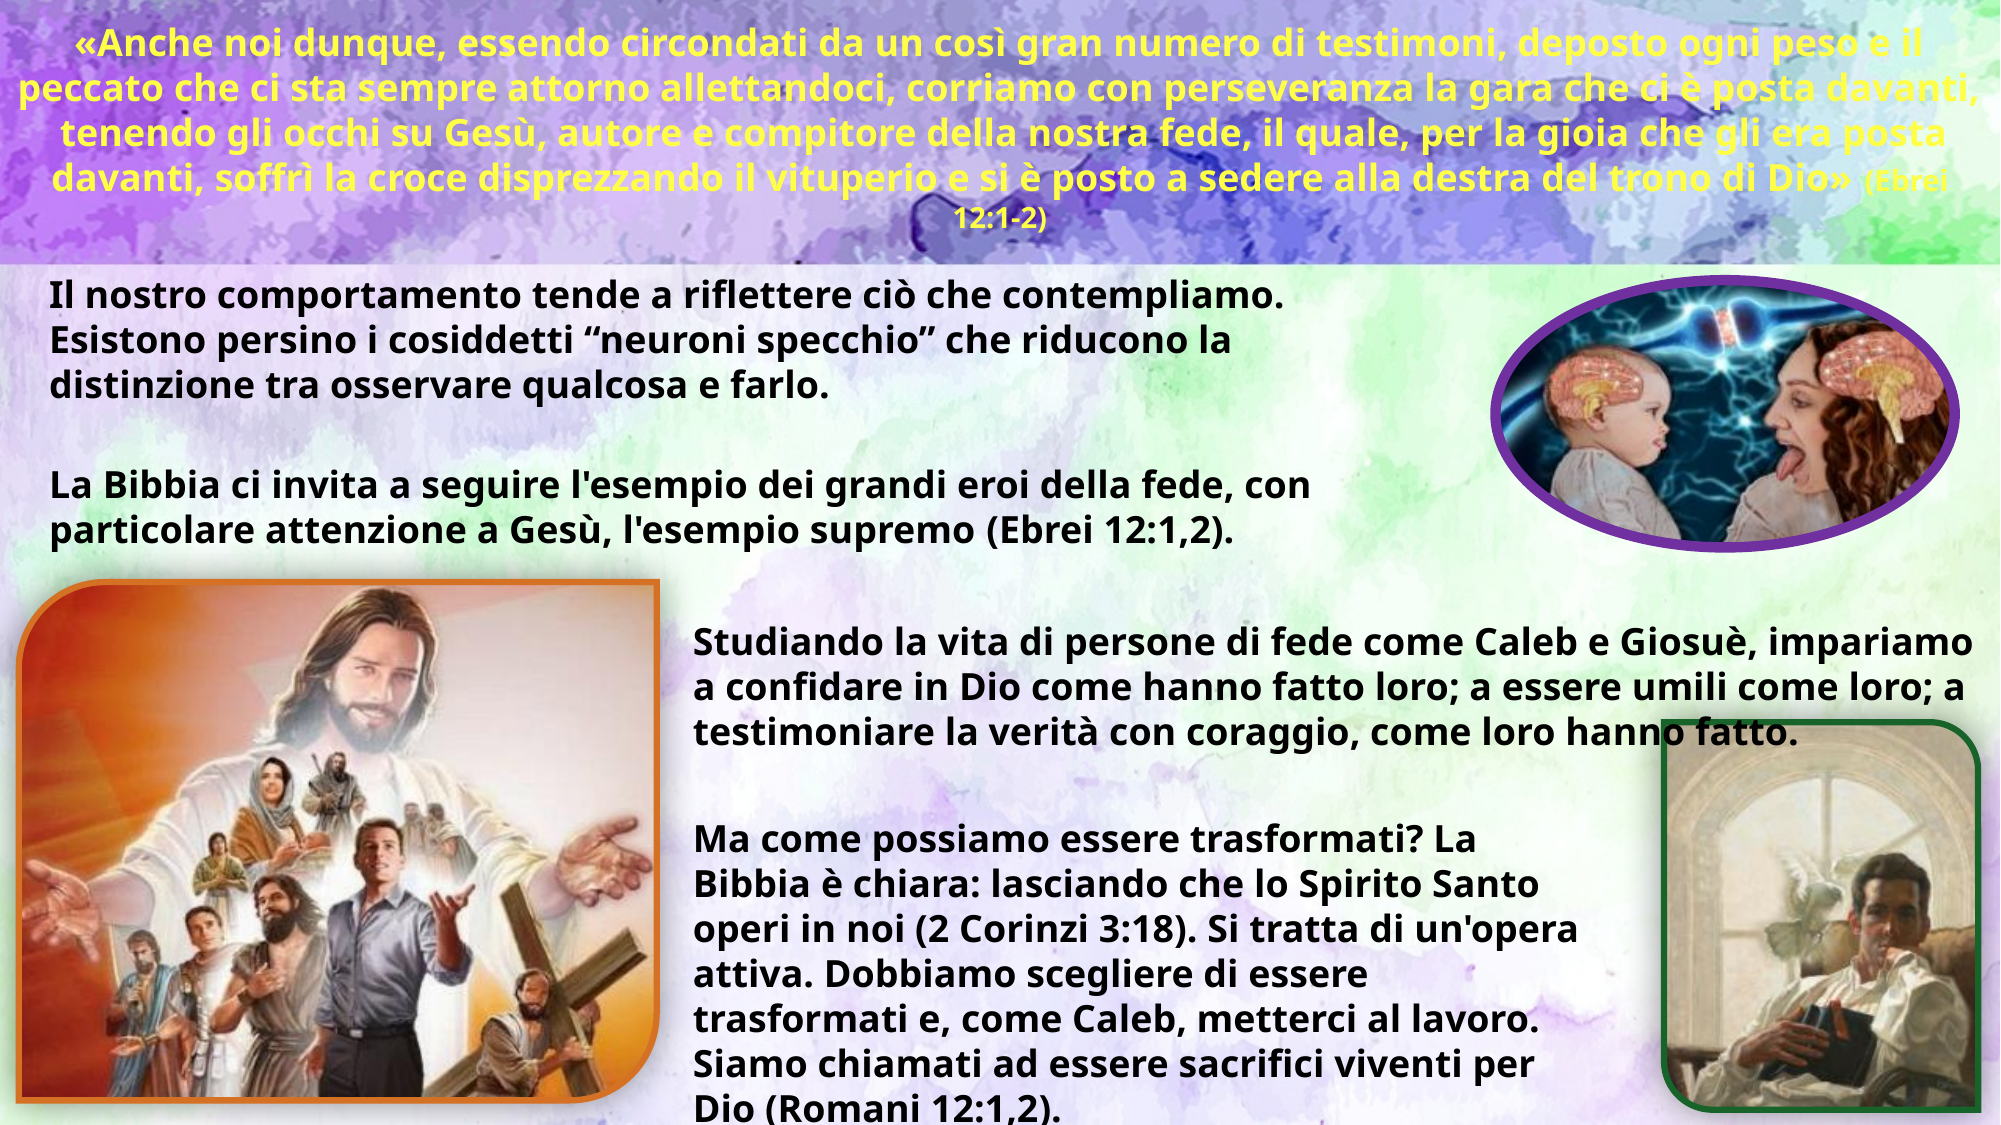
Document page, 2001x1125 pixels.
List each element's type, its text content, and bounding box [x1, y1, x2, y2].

text_box Studiando la vita di persone di fede come Caleb e Giosuè, impariamo a confidare in Dio come hanno fatto loro; a essere umili come loro; a testimoniare la verità con coraggio, come loro hanno fatto. [678, 610, 2000, 761]
text_box Il nostro comportamento tende a riflettere ciò che contempliamo. Esistono persino i cosiddetti “neuroni specchio” che riducono la distinzione tra osservare qualcosa e farlo. [34, 263, 1459, 414]
text_box Ma come possiamo essere trasformati? La Bibbia è chiara: lasciando che lo Spirito Santo operi in noi (2 Corinzi 3:18). Si tratta di un'opera attiva. Dobbiamo scegliere di essere trasformati e, come Caleb, metterci al lavoro. Siamo chiamati ad essere sacrifici viventi per Dio (Romani 12:1,2). [678, 807, 1607, 1125]
text_box «Anche noi dunque, essendo circondati da un così gran numero di testimoni, deposto ogni peso e il peccato che ci sta sempre attorno allettandoci, corriamo con perseveranza la gara che ci è posta davanti, tenendo gli occhi su Gesù, autore e compitore della nostra fede, il quale, per la gioia che gli era posta davanti, soffrì la croce disprezzando il vituperio e si è posto a sedere alla destra del trono di Dio» (Ebrei 12:1-2) [0, 11, 2000, 242]
text_box La Bibbia ci invita a seguire l'esempio dei grandi eroi della fede, con particolare attenzione a Gesù, l'esempio supremo (Ebrei 12:1,2). [34, 453, 1440, 559]
picture [0, 0, 2001, 1125]
